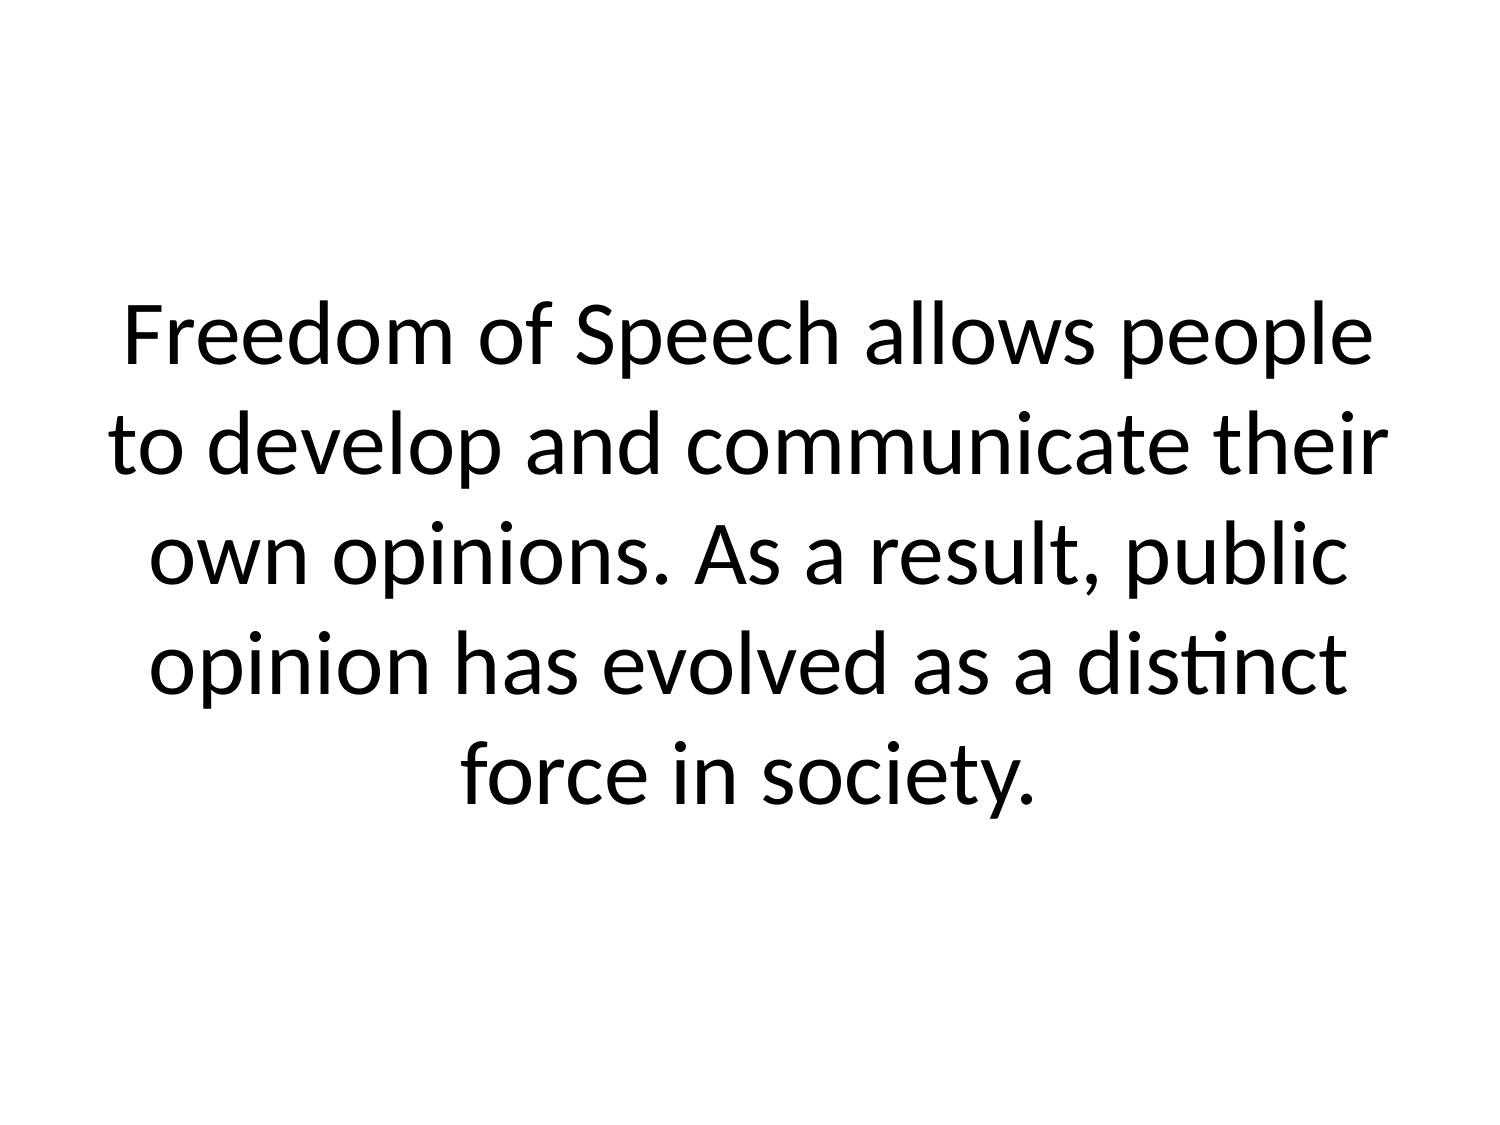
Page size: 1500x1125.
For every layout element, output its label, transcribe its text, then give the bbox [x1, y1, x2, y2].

title Freedom of Speech allows people to develop and communicate their own opinions. As a result, public opinion has evolved as a distinct force in society. [74, 44, 1426, 1051]
